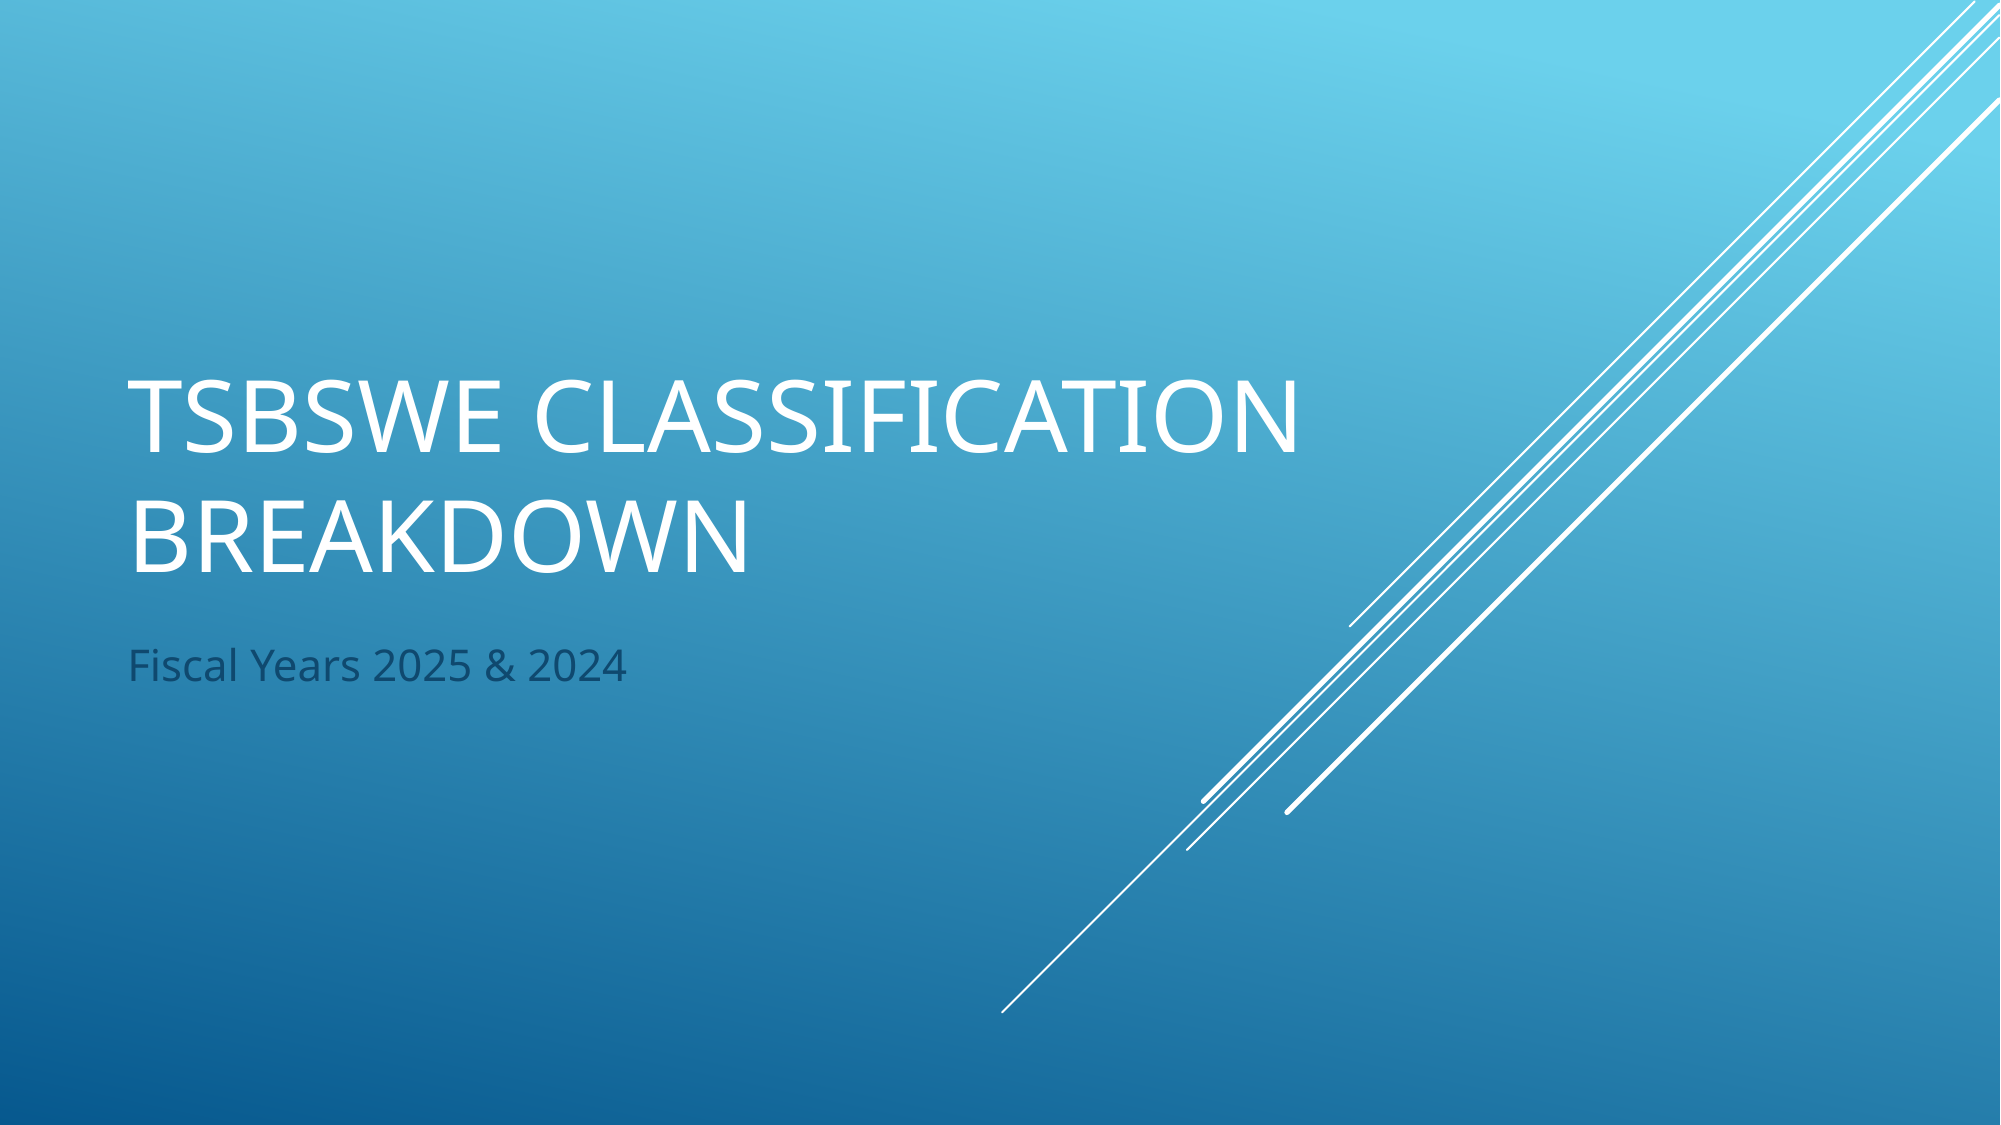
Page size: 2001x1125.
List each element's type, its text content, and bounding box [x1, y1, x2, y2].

subtitle Fiscal Years 2025 & 2024 [112, 630, 1163, 950]
title TSBSWE Classification Breakdown [112, 112, 1425, 600]
